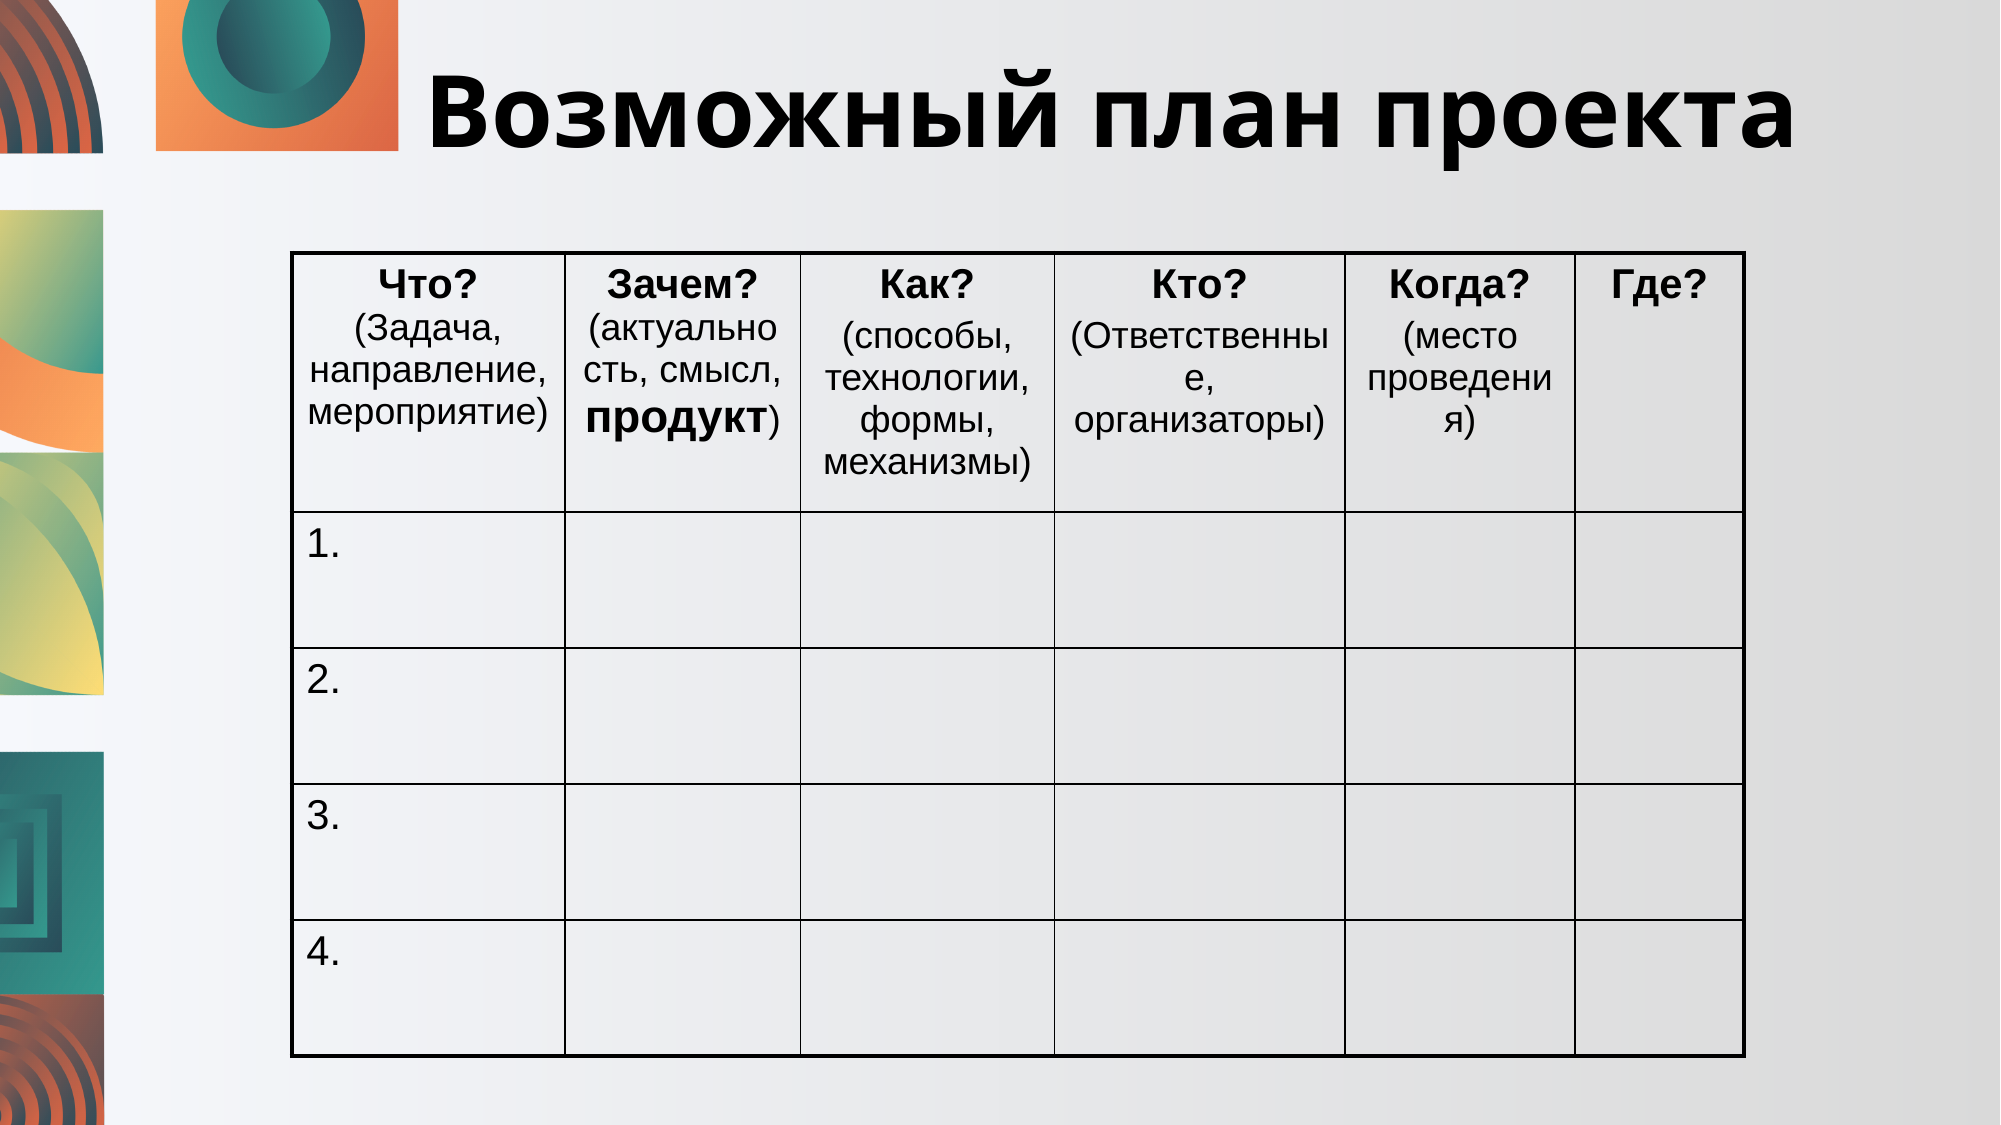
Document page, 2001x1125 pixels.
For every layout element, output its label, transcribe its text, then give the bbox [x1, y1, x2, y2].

table_header Где? [1576, 255, 1742, 511]
table_cell [1346, 921, 1574, 1054]
table_cell [1576, 649, 1742, 783]
table_header Зачем? (актуальность, смысл, продукт) [566, 255, 800, 511]
table_cell [1346, 785, 1574, 919]
table_cell 4. [294, 921, 564, 1054]
table_cell [566, 513, 800, 647]
table_cell 1. [294, 513, 564, 647]
table_cell [801, 513, 1054, 647]
table_cell [1346, 513, 1574, 647]
table_header Кто? (Ответственные, организаторы) [1055, 255, 1344, 511]
table_header Как? (способы, технологии, формы, механизмы) [801, 255, 1054, 511]
table_header Что? (Задача, направление, мероприятие) [294, 255, 564, 511]
table_cell [1576, 921, 1742, 1054]
table_cell [1576, 785, 1742, 919]
table_cell [566, 785, 800, 919]
picture [0, 0, 675, 1125]
table_cell 3. [294, 785, 564, 919]
table_cell [1346, 649, 1574, 783]
table_cell [1576, 513, 1742, 647]
table_cell [566, 921, 800, 1054]
table_cell [1055, 785, 1344, 919]
table_cell [801, 649, 1054, 783]
table_header Когда? (место проведения) [1346, 255, 1574, 511]
table_cell [1055, 649, 1344, 783]
table_cell [566, 649, 800, 783]
table_cell [1055, 921, 1344, 1054]
table_cell [1055, 513, 1344, 647]
title Возможный план проекта [409, 59, 1863, 171]
table_cell [801, 785, 1054, 919]
table_cell 2. [294, 649, 564, 783]
table_cell [801, 921, 1054, 1054]
